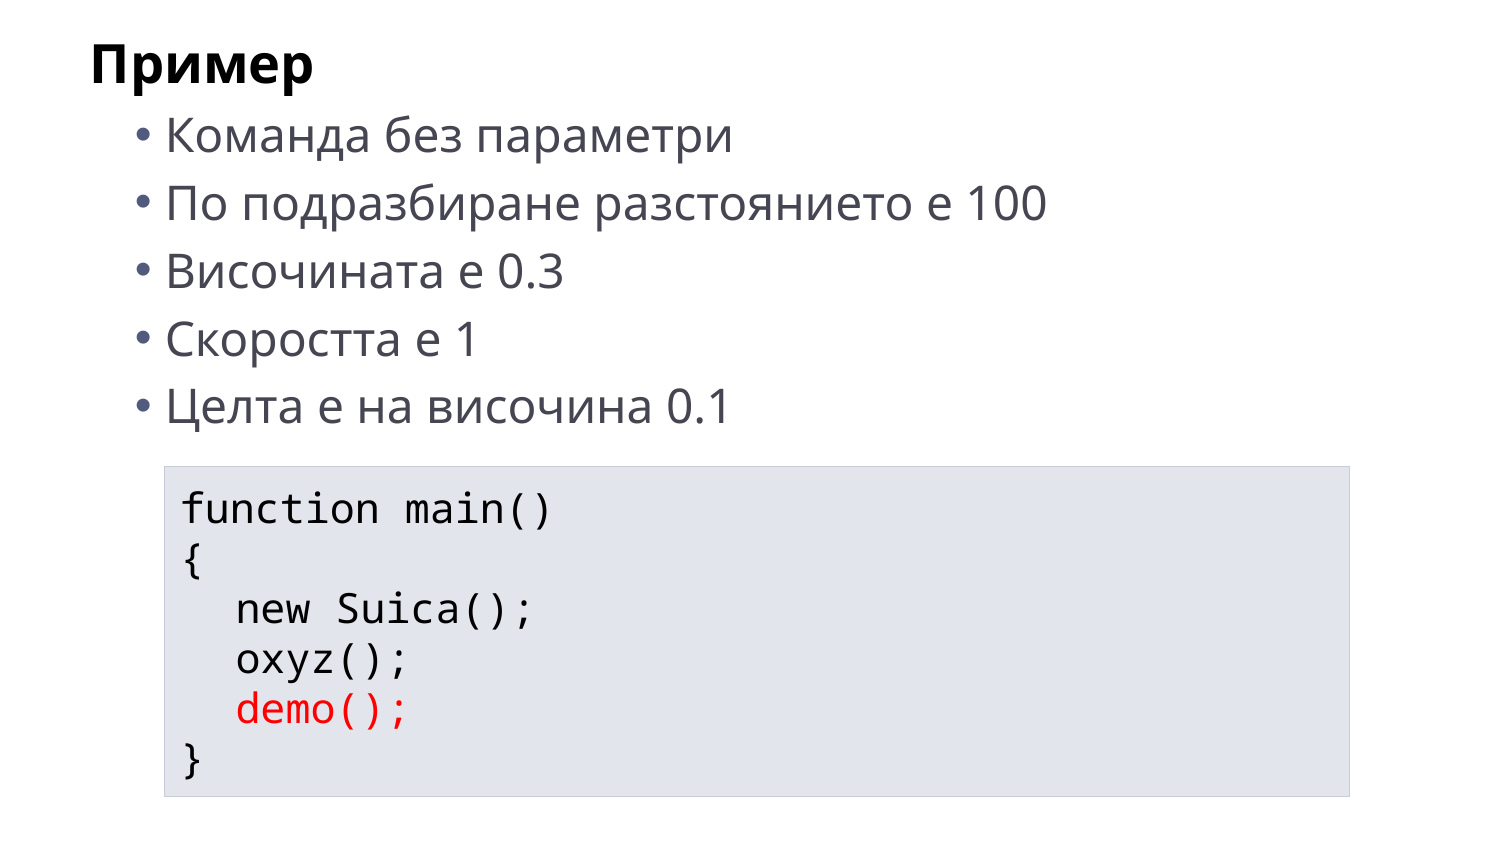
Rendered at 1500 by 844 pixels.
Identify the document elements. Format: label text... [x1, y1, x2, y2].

text_box function main() { new Suica(); oxyz(); demo(); } [164, 466, 1350, 797]
list Пример Команда без параметри По подразбиране разстоянието е 100 Височината е 0.3 Скоростта е 1 Целта е на височина 0.1 [75, 21, 1475, 835]
